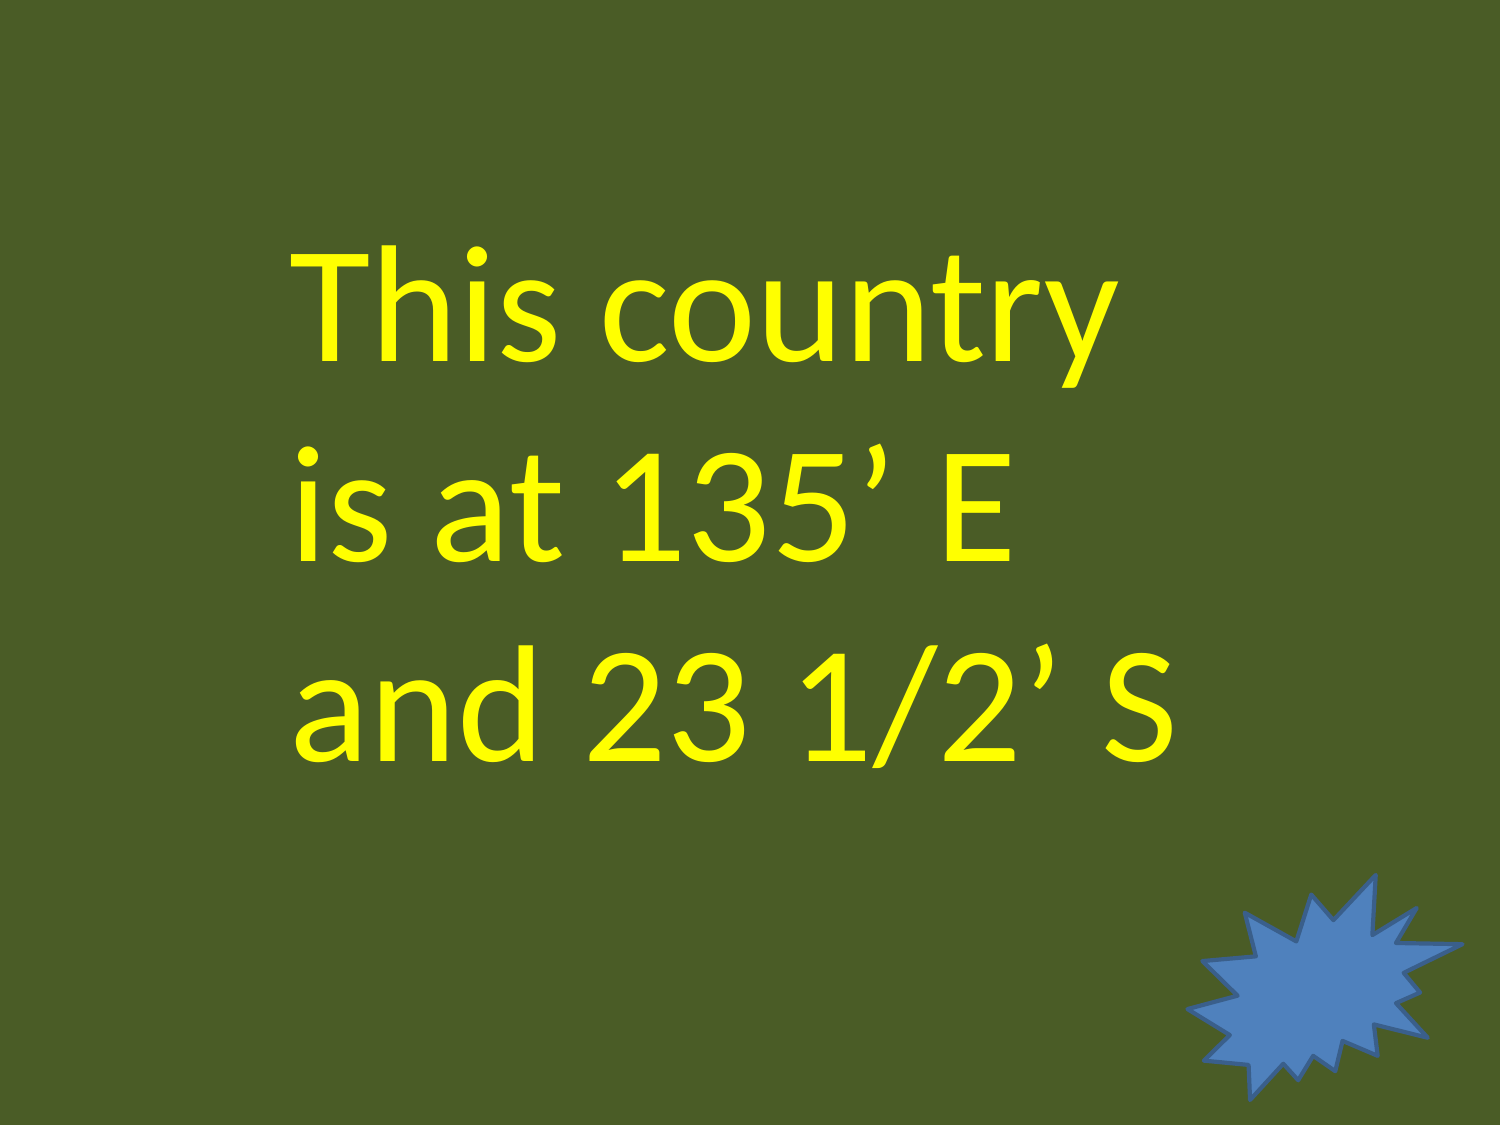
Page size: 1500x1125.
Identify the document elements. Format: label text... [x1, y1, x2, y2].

text_box This country is at 135’ E and 23 1/2’ S [274, 187, 1263, 803]
text_box [1185, 873, 1465, 1102]
